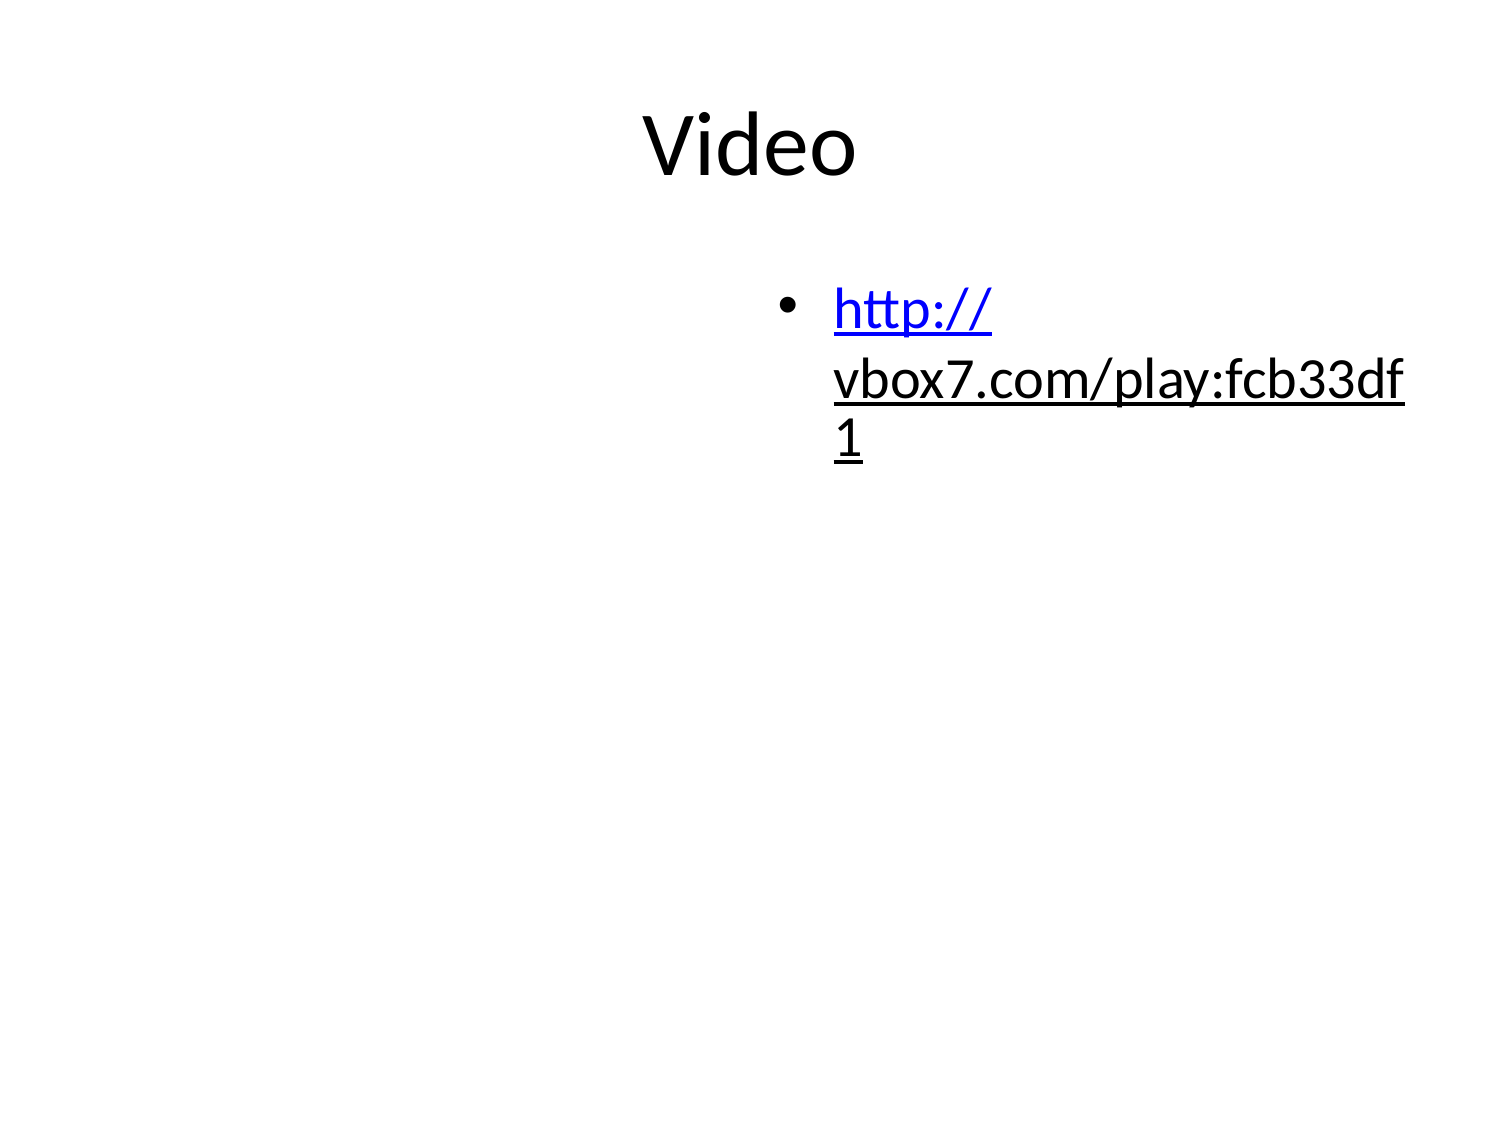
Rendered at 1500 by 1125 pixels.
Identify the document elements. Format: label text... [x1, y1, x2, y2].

title Video [75, 45, 1425, 233]
list http://vbox7.com/play:fcb33df1 [762, 262, 1425, 1005]
